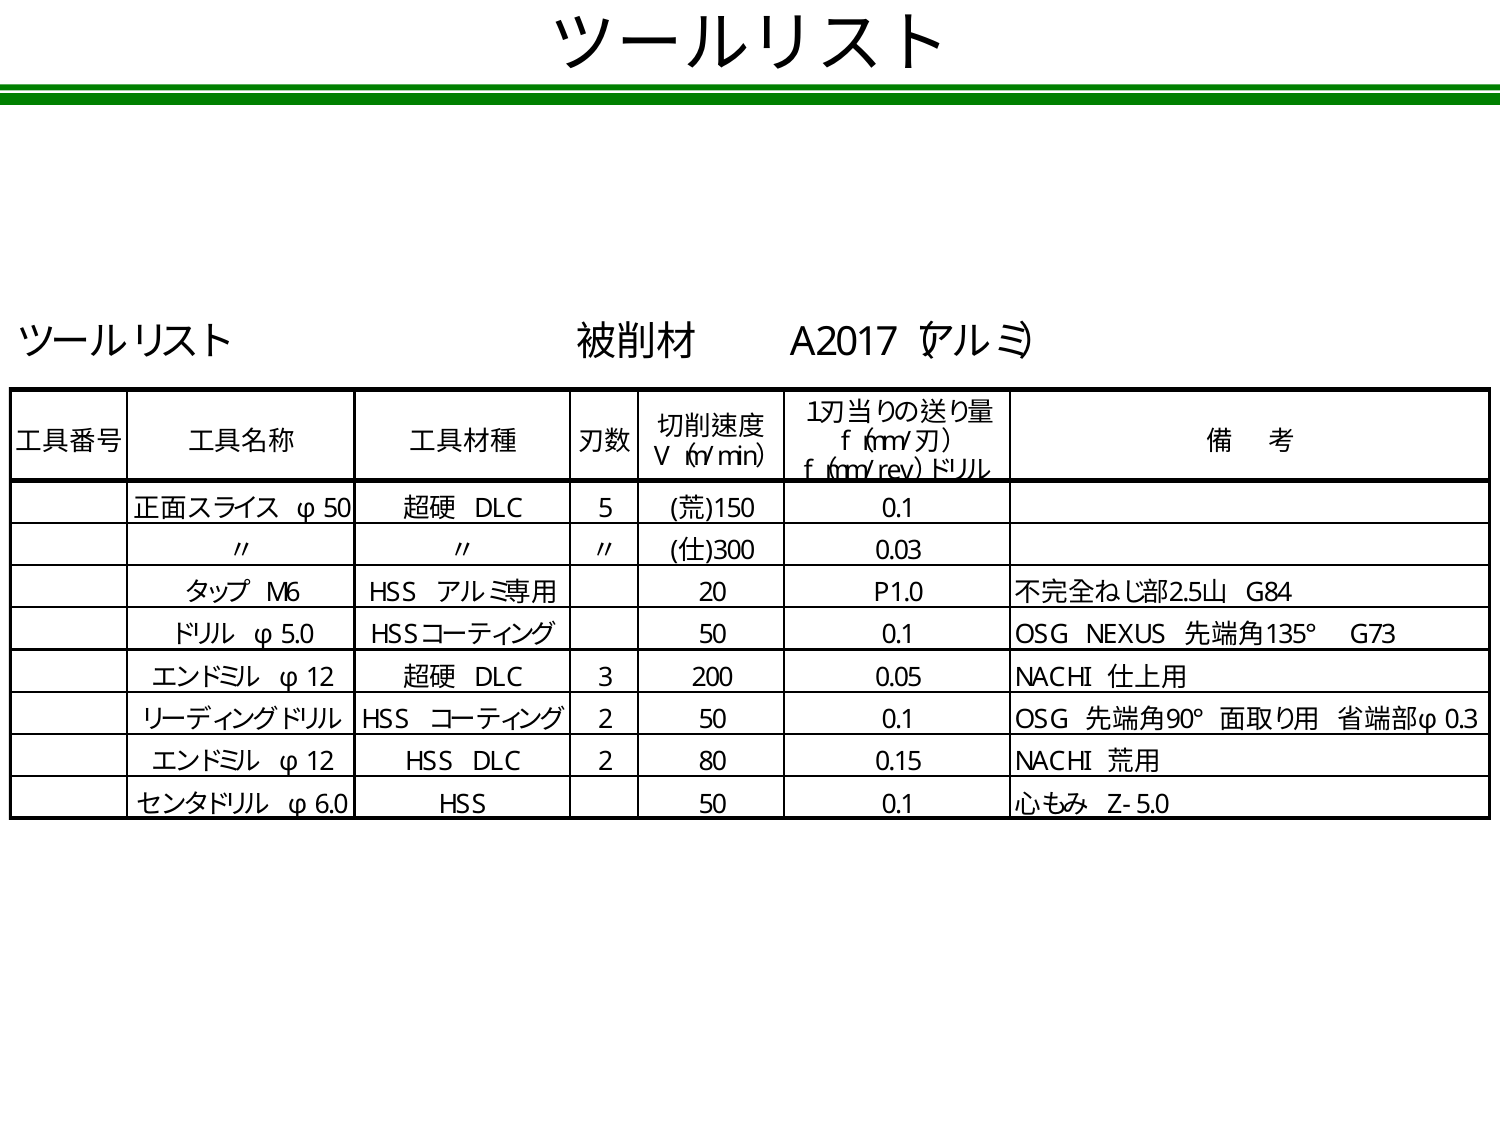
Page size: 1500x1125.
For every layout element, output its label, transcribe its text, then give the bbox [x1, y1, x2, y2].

text_box ツールリスト [0, 2, 1500, 98]
picture [8, 304, 1492, 820]
text_box [0, 98, 1500, 105]
